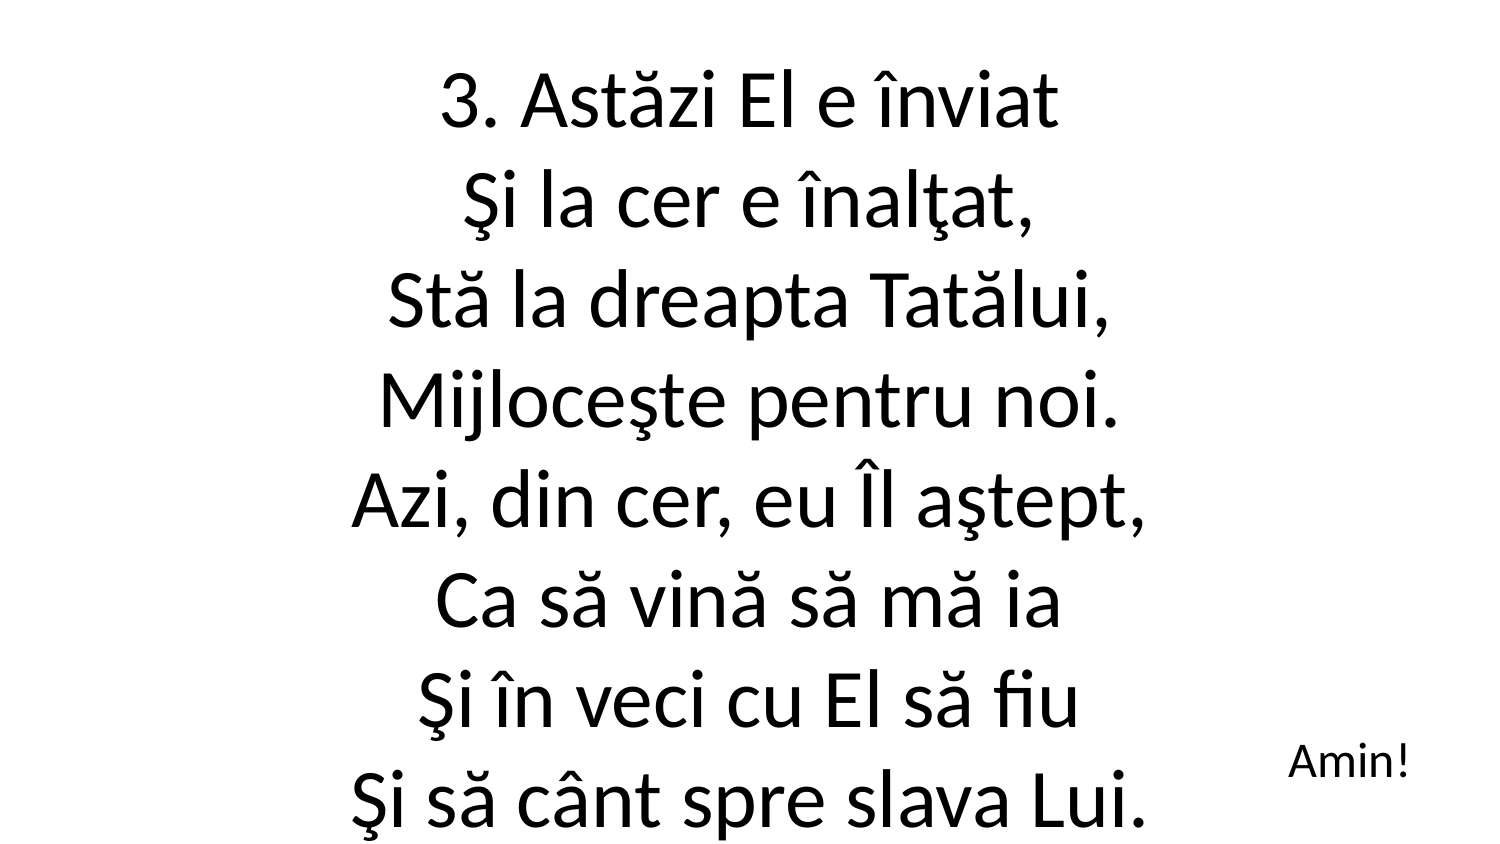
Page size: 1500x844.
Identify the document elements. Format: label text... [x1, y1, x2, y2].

text_box 3. Astăzi El e înviat Şi la cer e înalţat, Stă la dreapta Tatălui, Mijloceşte pentru noi. Azi, din cer, eu Îl aştept, Ca să vină să mă ia Şi în veci cu El să fiu Şi să cânt spre slava Lui. [335, 0, 1165, 844]
text_box Amin! [1273, 674, 1427, 795]
